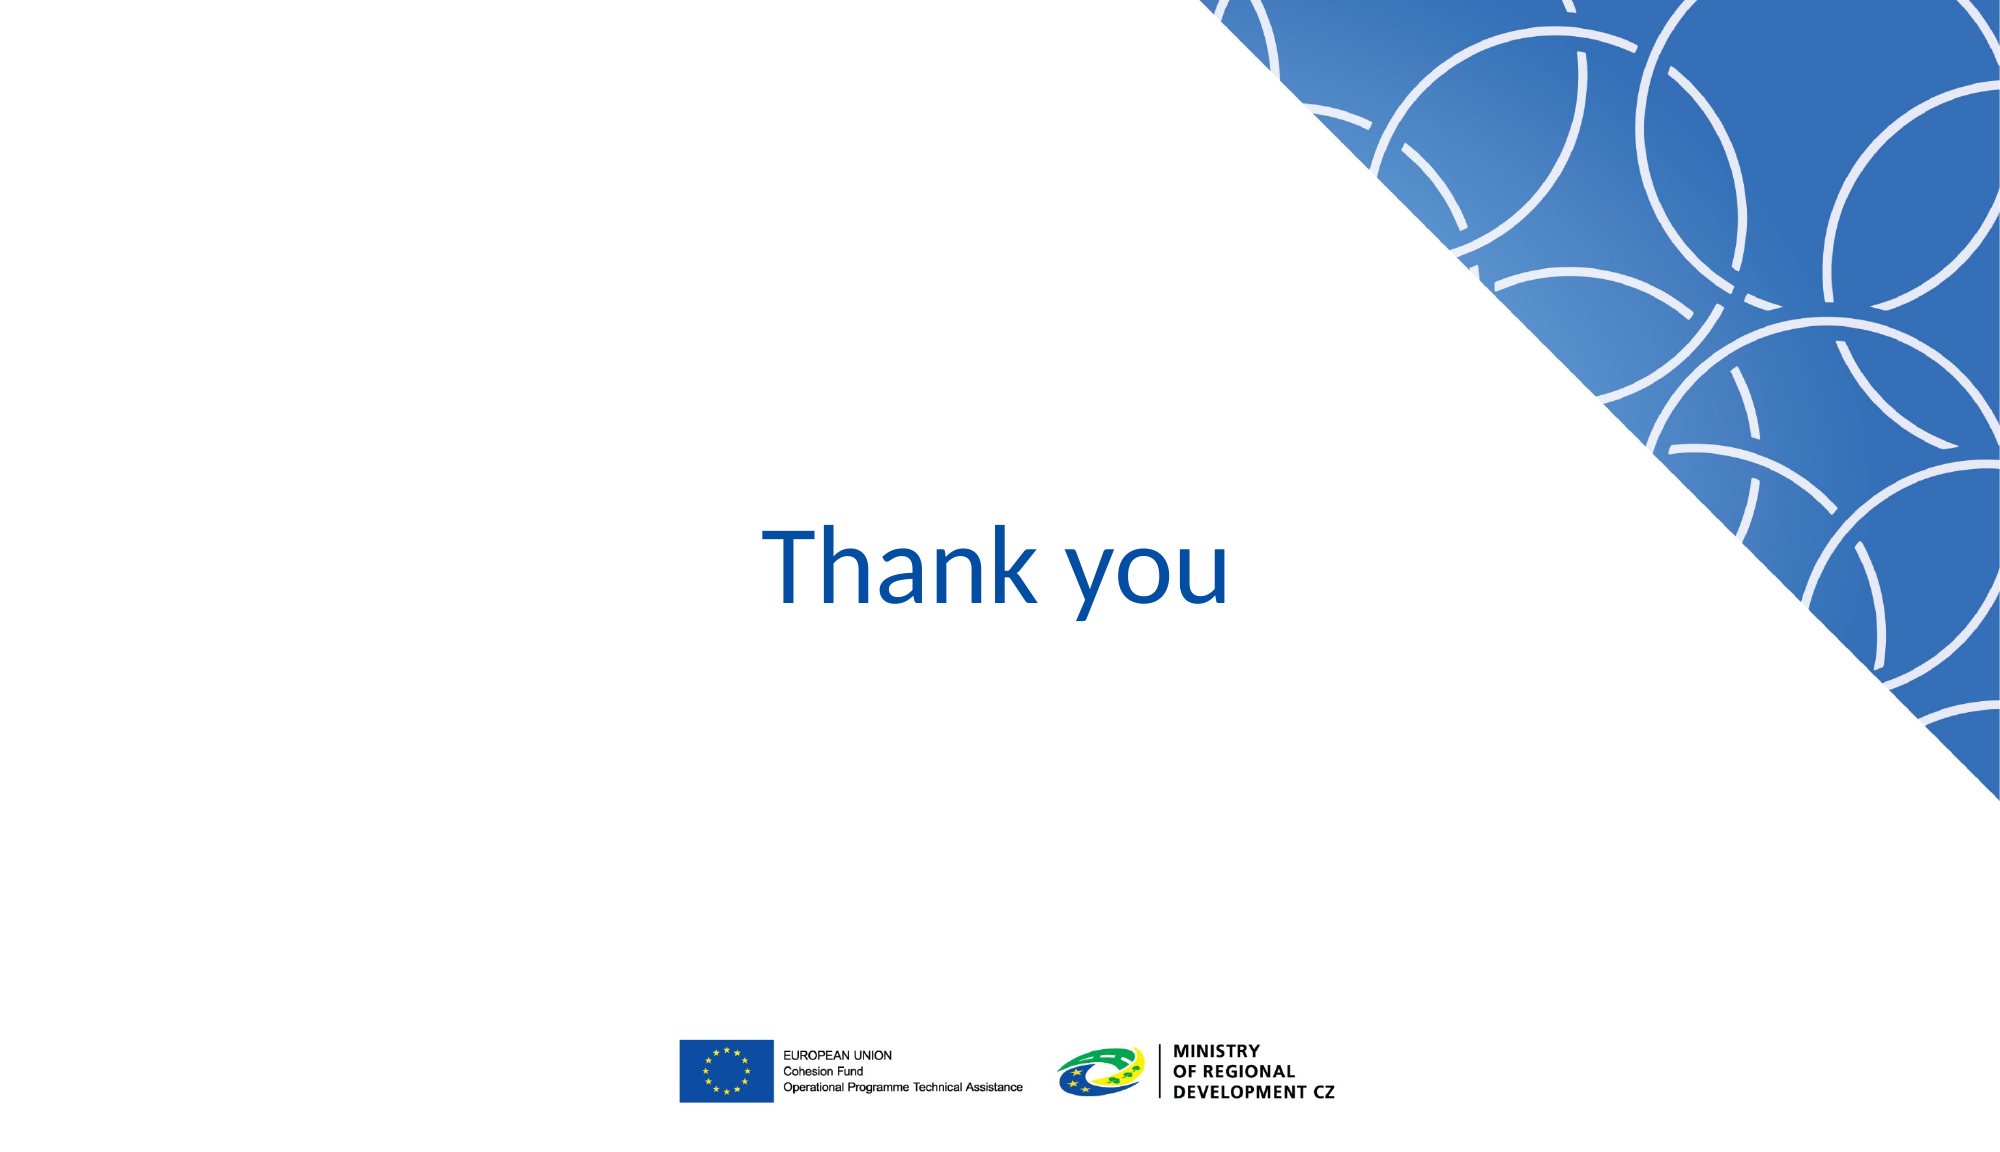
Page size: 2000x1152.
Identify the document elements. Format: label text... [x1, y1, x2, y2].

picture [0, 0, 2000, 1152]
title Thank you [172, 457, 1827, 659]
